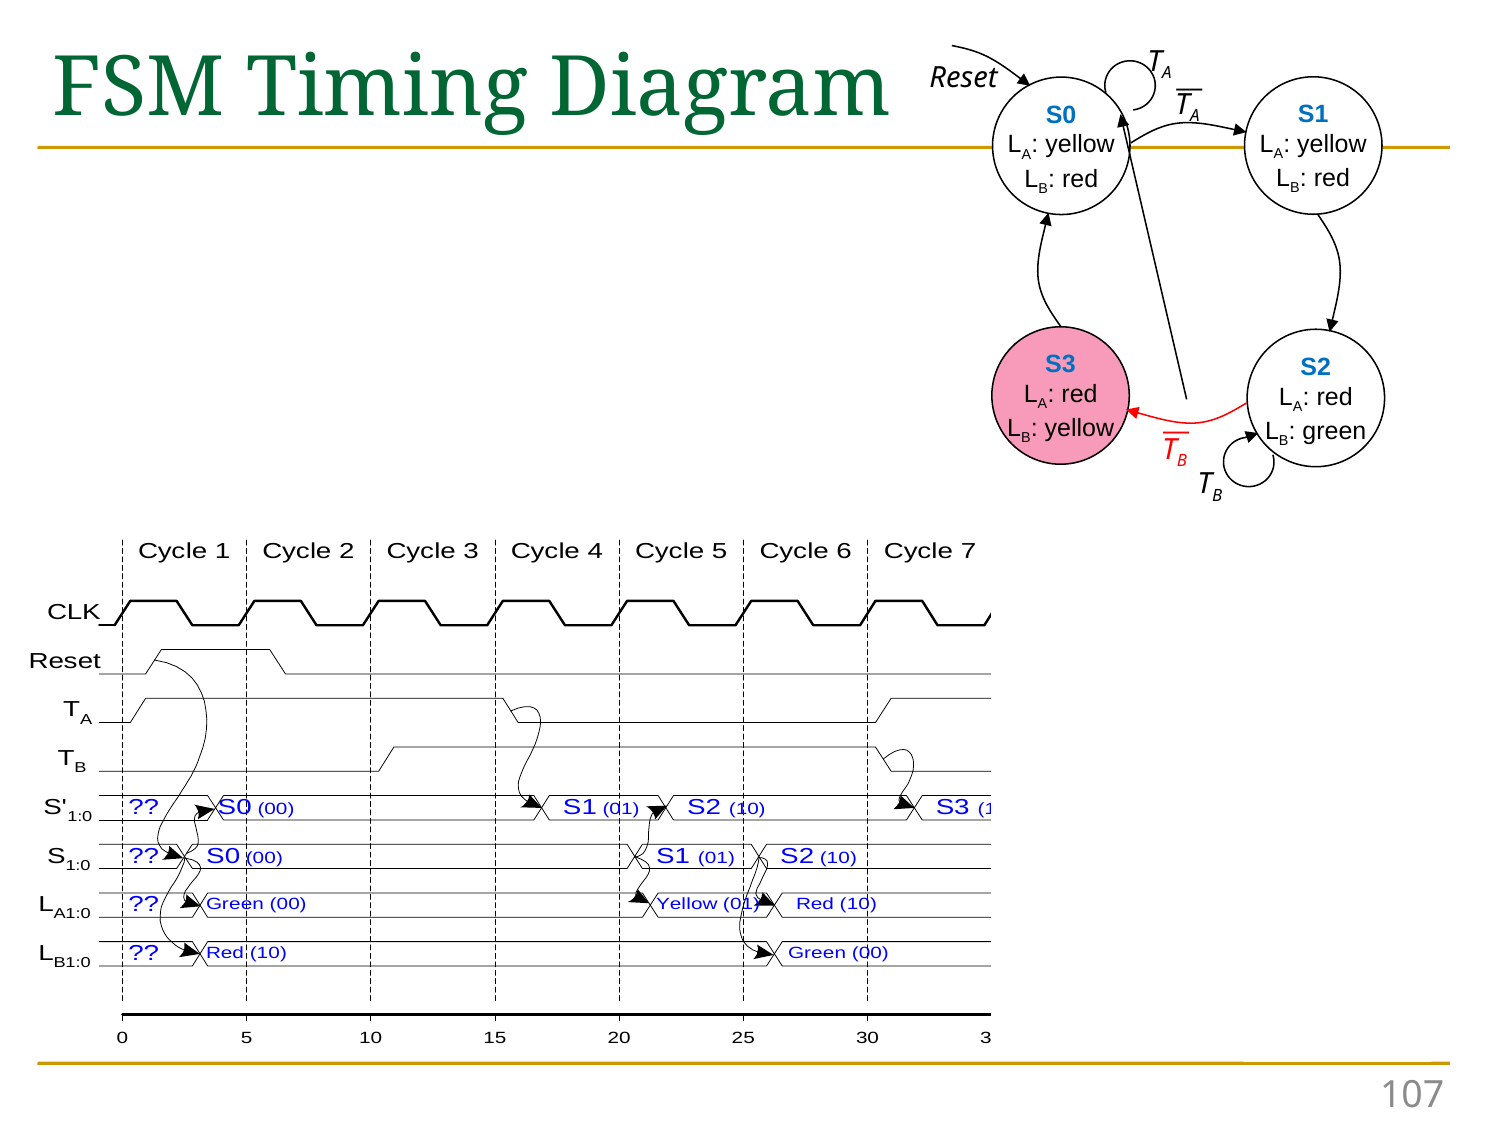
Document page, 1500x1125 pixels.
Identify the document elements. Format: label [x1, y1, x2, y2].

slide_number [1121, 1066, 1460, 1125]
title [1143, 90, 1160, 134]
title [1013, 78, 1026, 90]
title [37, 24, 1450, 200]
title [1143, 134, 1232, 200]
list [0, 524, 1476, 1066]
text_box [914, 35, 1397, 512]
